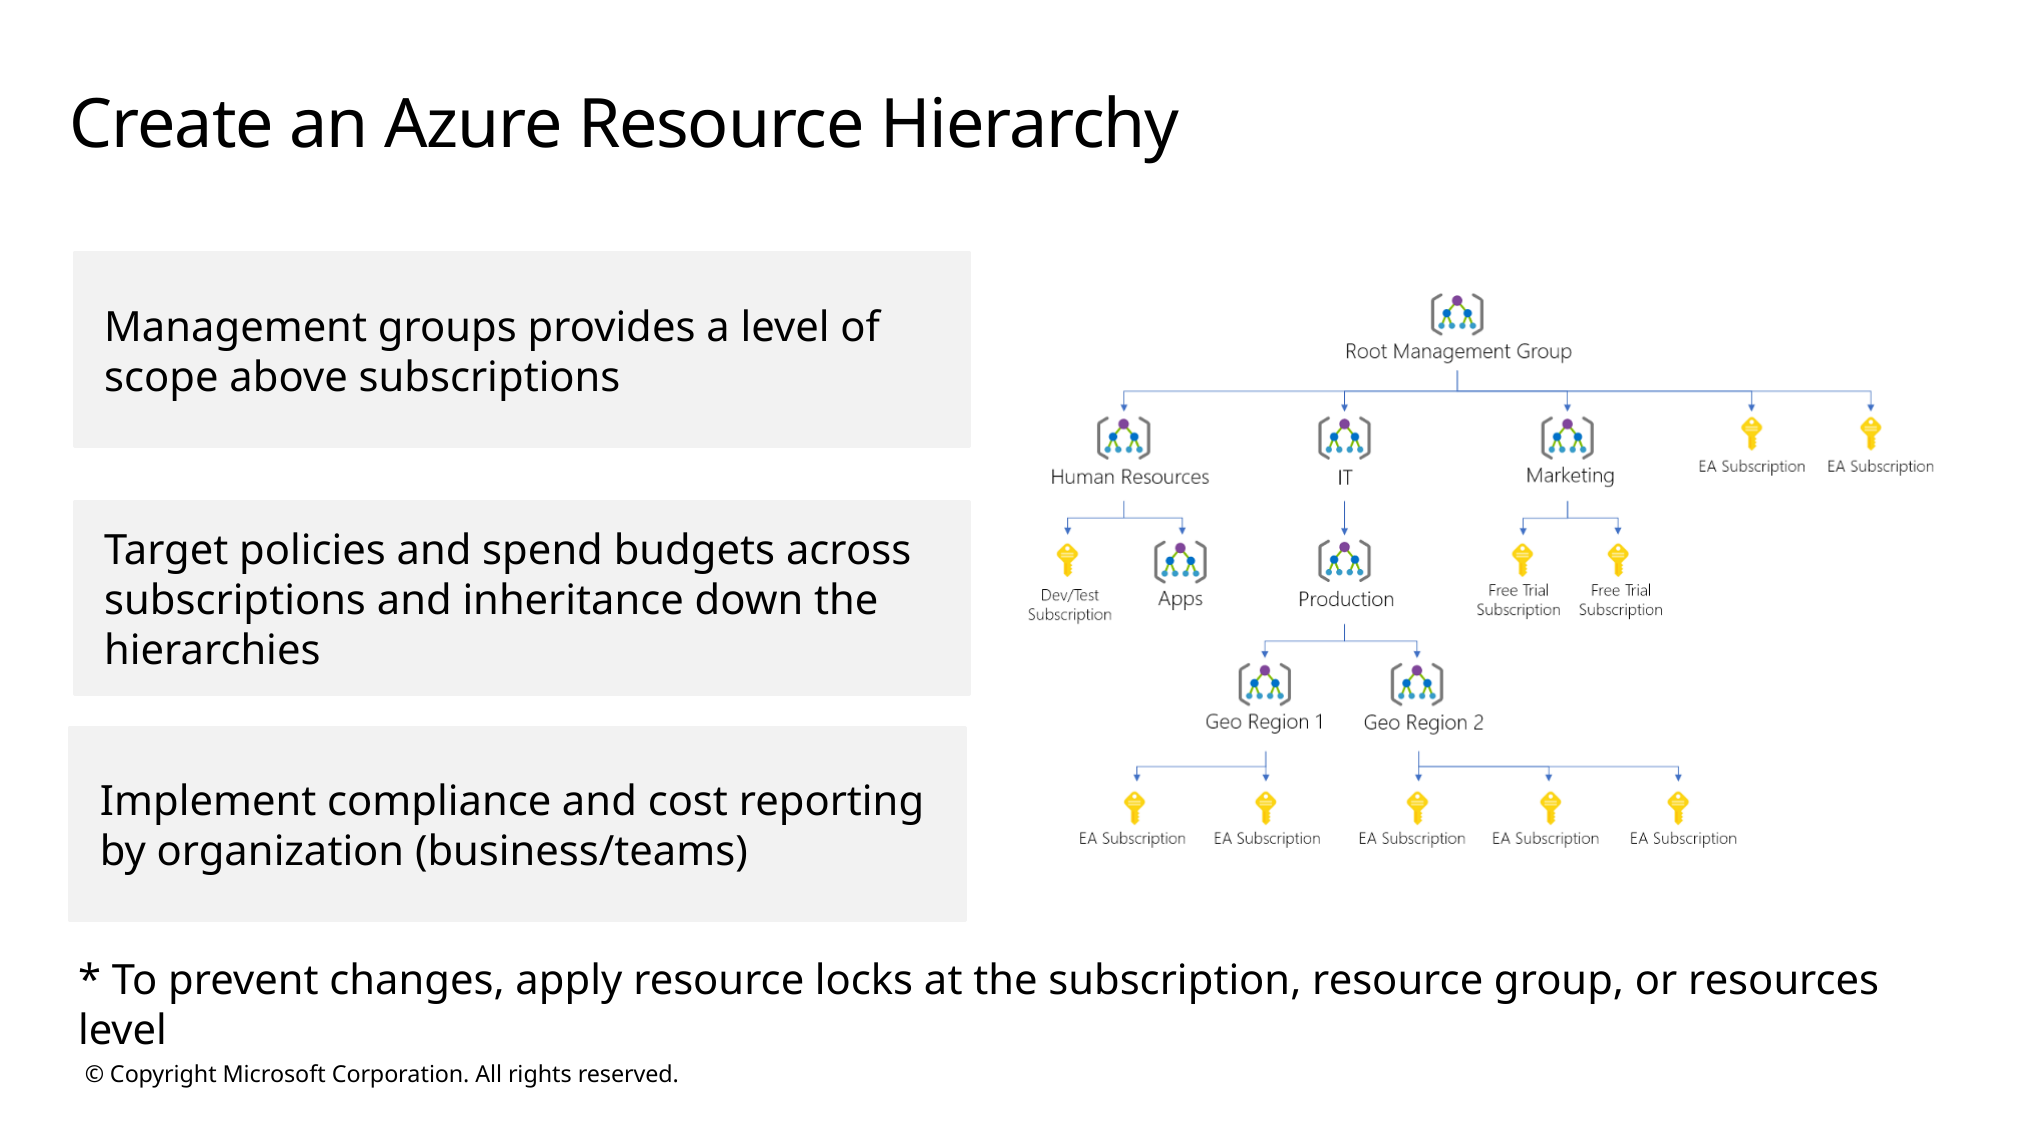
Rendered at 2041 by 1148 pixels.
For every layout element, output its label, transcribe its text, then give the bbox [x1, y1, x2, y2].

text_box * To prevent changes, apply resource locks at the subscription, resource group, or resources level [55, 954, 1926, 1051]
title Create an Azure Resource Hierarchy [70, 73, 1968, 188]
text_box Implement compliance and cost reporting by organization (business/teams) [69, 726, 966, 921]
picture [1014, 280, 1975, 867]
text_box Management groups provides a level of scope above subscriptions [73, 252, 970, 447]
text_box Target policies and spend budgets across subscriptions and inheritance down the hierarchies [73, 500, 970, 695]
